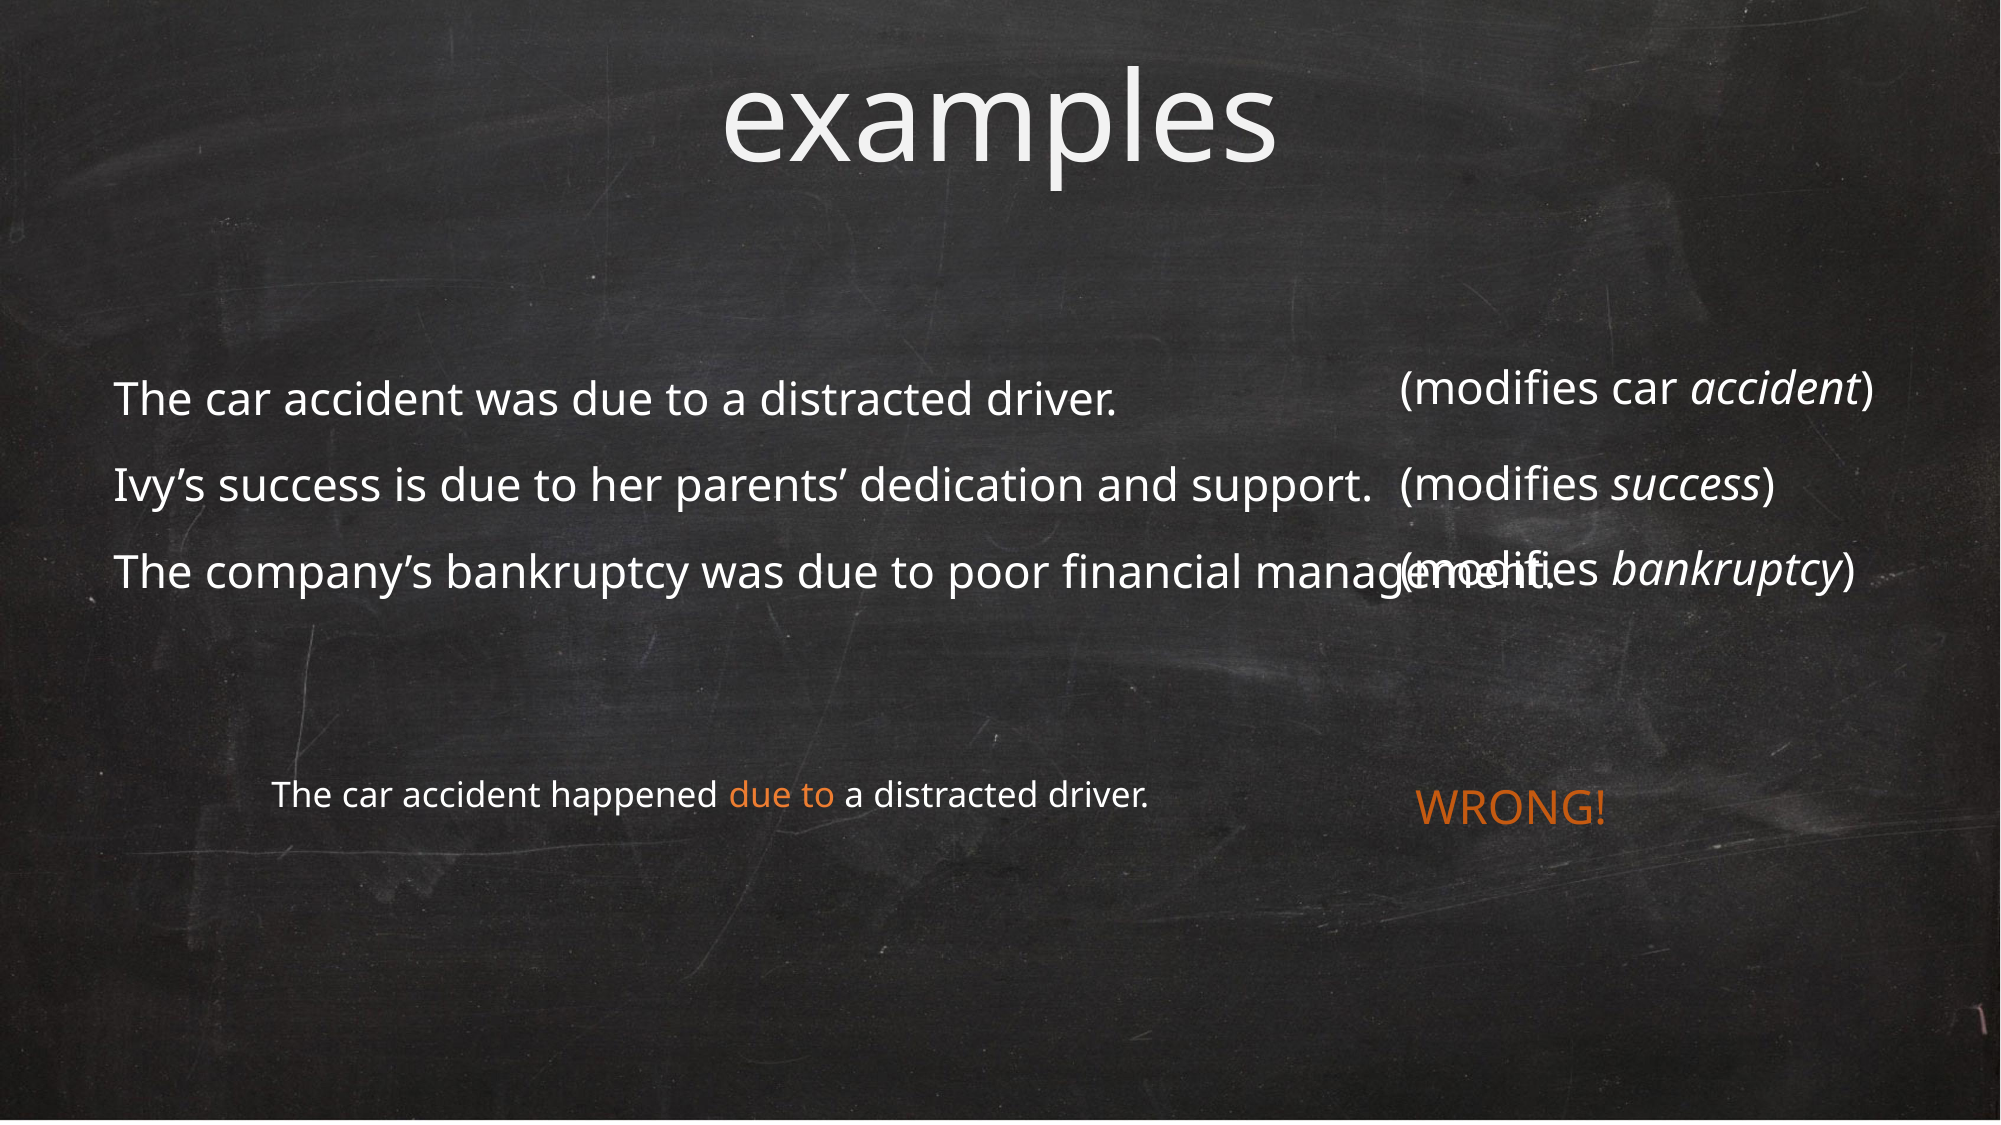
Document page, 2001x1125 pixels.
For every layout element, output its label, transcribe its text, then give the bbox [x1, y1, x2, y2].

picture [0, 0, 2001, 1125]
text_box WRONG! [1359, 741, 1664, 842]
text_box The car accident happened due to a distracted driver. [256, 756, 1305, 851]
subtitle The car accident was due to a distracted driver. Ivy’s success is due to her parents’ dedication and support. The company’s bankruptcy was due to poor financial management. [98, 350, 1902, 649]
text_box (modifies car accident) [1384, 340, 1902, 435]
text_box (modifies success) [1384, 435, 1902, 520]
text_box (modifies bankruptcy) [1384, 520, 1902, 621]
title examples [21, 43, 1979, 196]
